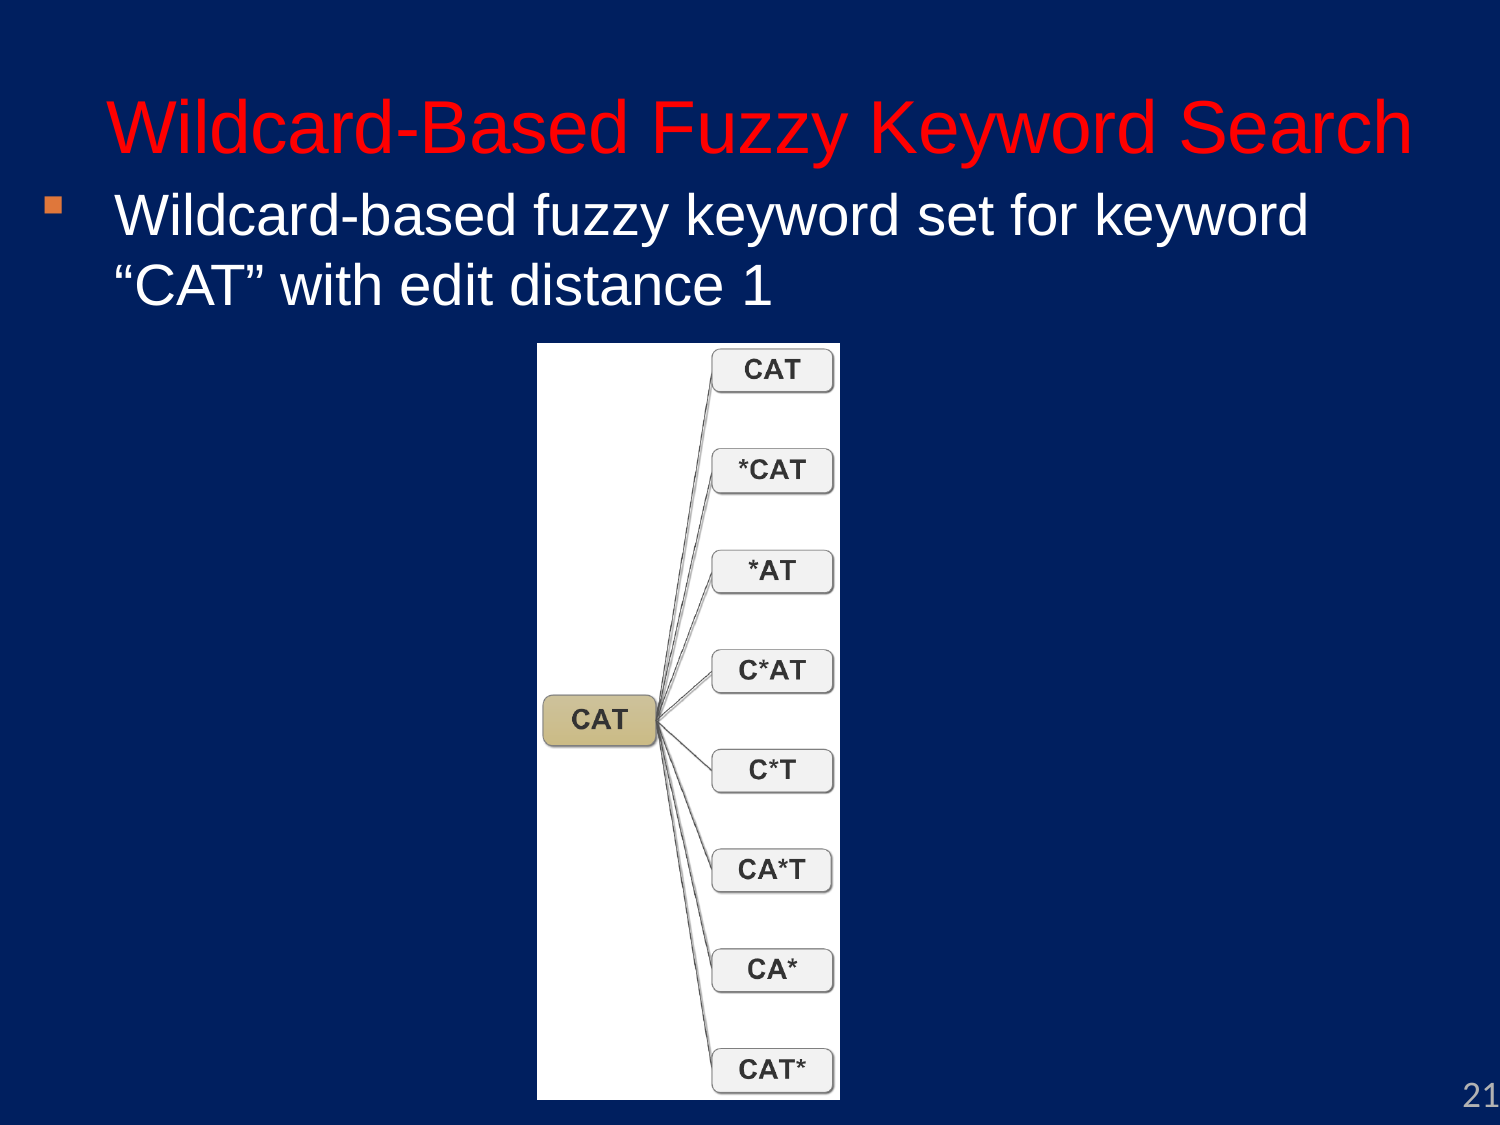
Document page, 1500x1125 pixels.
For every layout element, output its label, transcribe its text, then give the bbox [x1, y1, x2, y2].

title Wildcard-Based Fuzzy Keyword Search [44, 53, 1456, 267]
slide_number 21 [1437, 1069, 1500, 1125]
text_box Wildcard-based fuzzy keyword set for keyword “CAT” with edit distance 1 [37, 177, 1413, 318]
picture [537, 343, 840, 1101]
